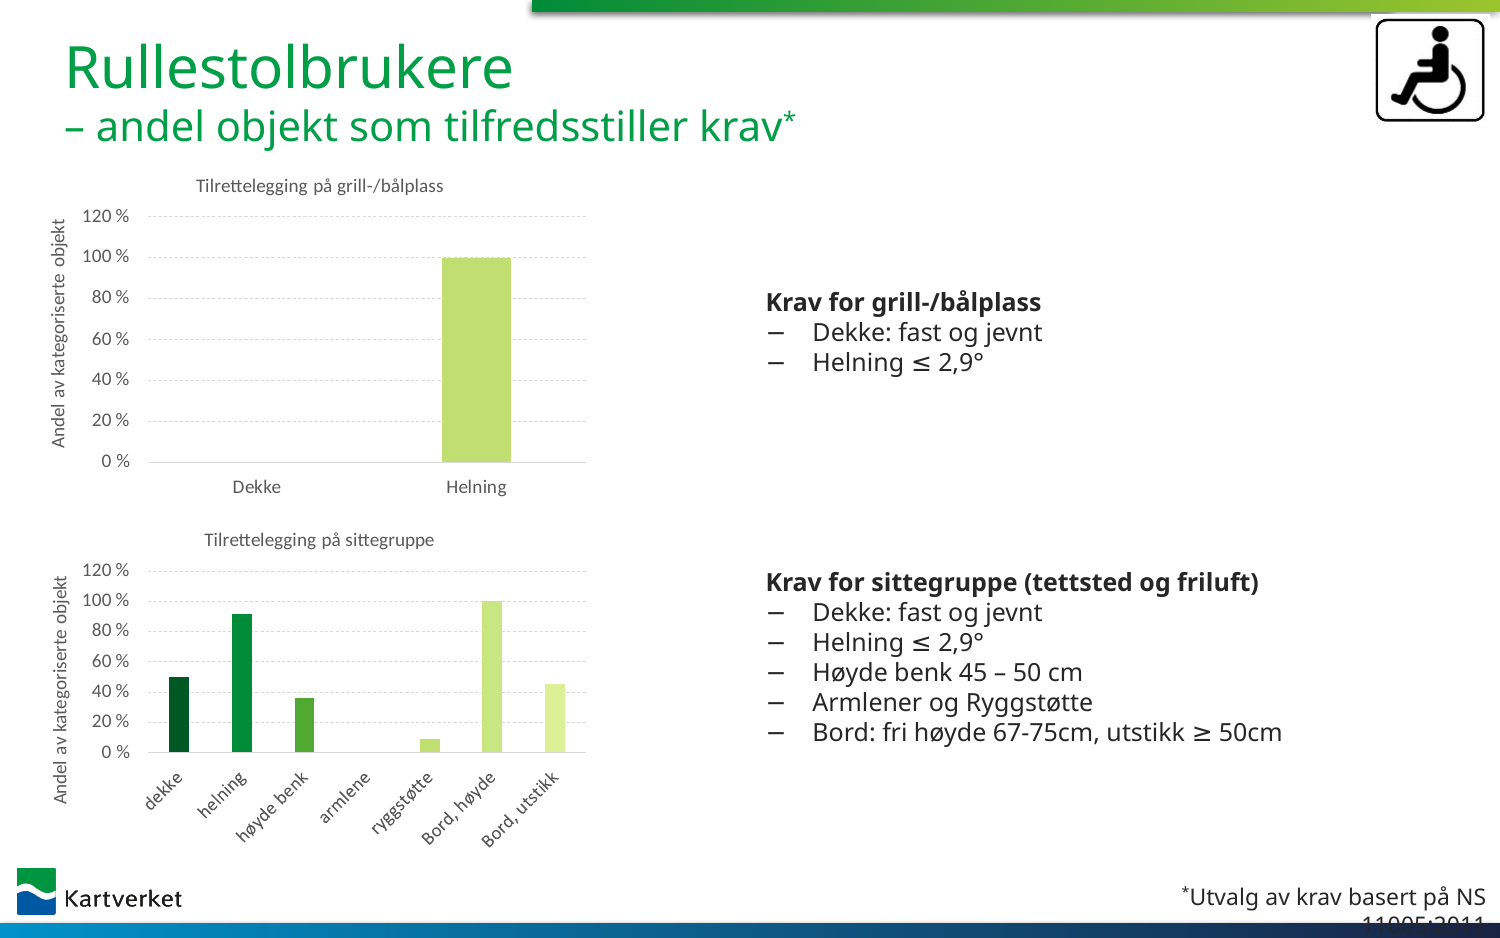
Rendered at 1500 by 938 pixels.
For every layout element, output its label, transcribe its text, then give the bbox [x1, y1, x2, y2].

picture [41, 166, 597, 505]
picture [1371, 13, 1491, 127]
text_box Krav for sittegruppe (tettsted og friluft) Dekke: fast og jevnt Helning ≤ 2,9° Høyde benk 45 – 50 cm Armlener og Ryggstøtte Bord: fri høyde 67-75cm, utstikk ≥ 50cm [750, 559, 1500, 754]
text_box Krav for grill-/bålplass Dekke: fast og jevnt Helning ≤ 2,9° [750, 279, 1452, 384]
text_box *Utvalg av krav basert på NS 11005:2011 [1068, 873, 1500, 938]
text_box Rullestolbrukere – andel objekt som tilfredsstiller krav* [49, 14, 1431, 158]
picture [41, 520, 597, 859]
